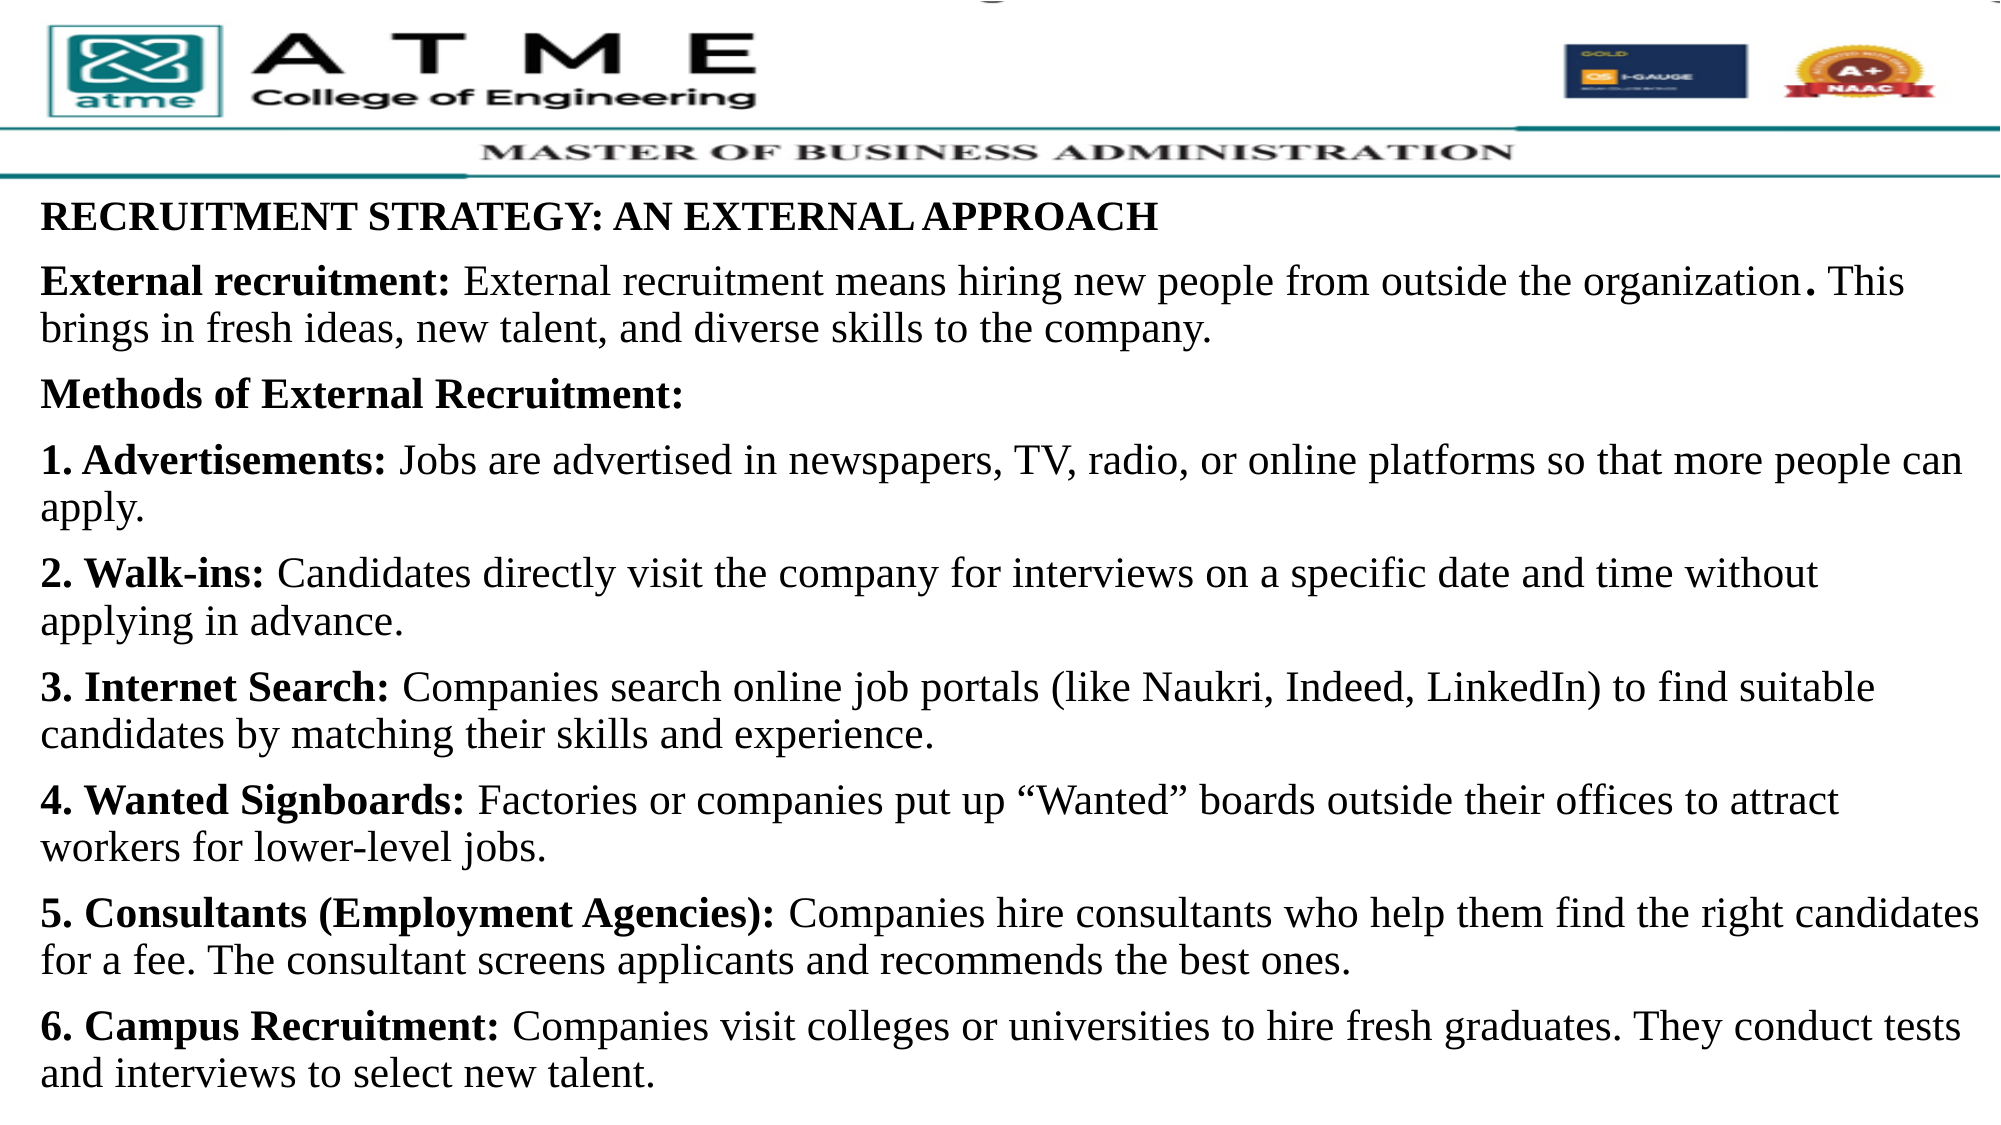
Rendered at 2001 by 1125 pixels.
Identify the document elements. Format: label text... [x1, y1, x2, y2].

picture [0, 1, 2000, 180]
list RECRUITMENT STRATEGY: AN EXTERNAL APPROACH External recruitment: External recruitment means hiring new people from outside the organization. This brings in fresh ideas, new talent, and diverse skills to the company. Methods of External Recruitment: 1. Advertisements: Jobs are advertised in newspapers, TV, radio, or online platforms so that more people can apply. 2. Walk-ins: Candidates directly visit the company for interviews on a specific date and time without applying in advance. 3. Internet Search: Companies search online job portals (like Naukri, Indeed, LinkedIn) to find suitable candidates by matching their skills and experience. 4. Wanted Signboards: Factories or companies put up “Wanted” boards outside their offices to attract workers for lower-level jobs. 5. Consultants (Employment Agencies): Companies hire consultants who help them find the right candidates for a fee. The consultant screens applicants and recommends the best ones. 6. Campus Recruitment: Companies visit colleges or universities to hire fresh graduates. They conduct tests and interviews to select new talent. [25, 186, 2000, 1108]
